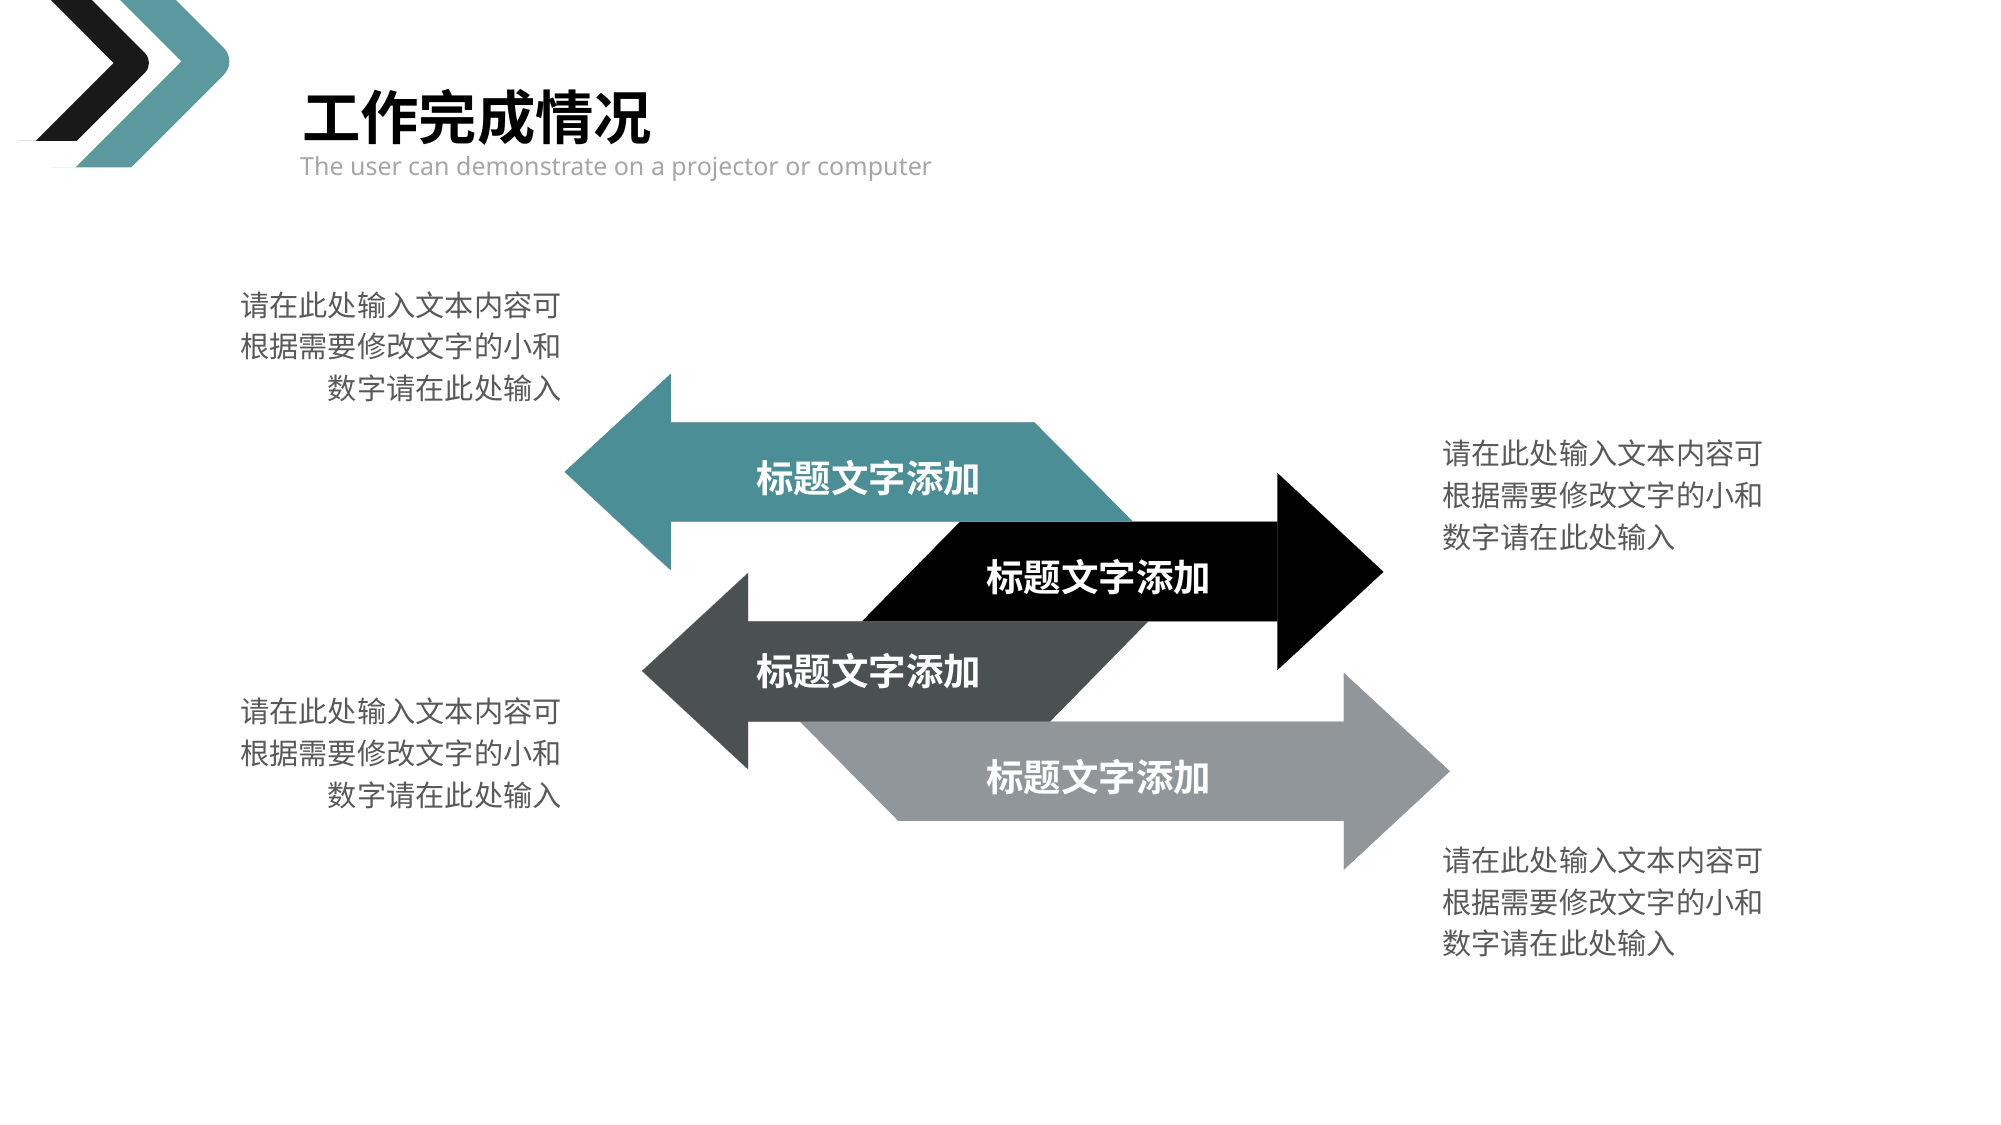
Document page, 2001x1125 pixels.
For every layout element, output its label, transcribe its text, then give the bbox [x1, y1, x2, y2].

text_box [564, 373, 1450, 870]
text_box 请在此处输入文本内容可根据需要修改文字的小和数字请在此处输入 [213, 679, 564, 820]
text_box 请在此处输入文本内容可根据需要修改文字的小和数字请在此处输入 [1427, 827, 1792, 969]
text_box 请在此处输入文本内容可根据需要修改文字的小和数字请在此处输入 [213, 272, 577, 414]
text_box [285, 73, 1116, 189]
text_box [17, 0, 151, 142]
text_box [51, 0, 231, 169]
text_box 请在此处输入文本内容可根据需要修改文字的小和数字请在此处输入 [1450, 420, 1792, 562]
